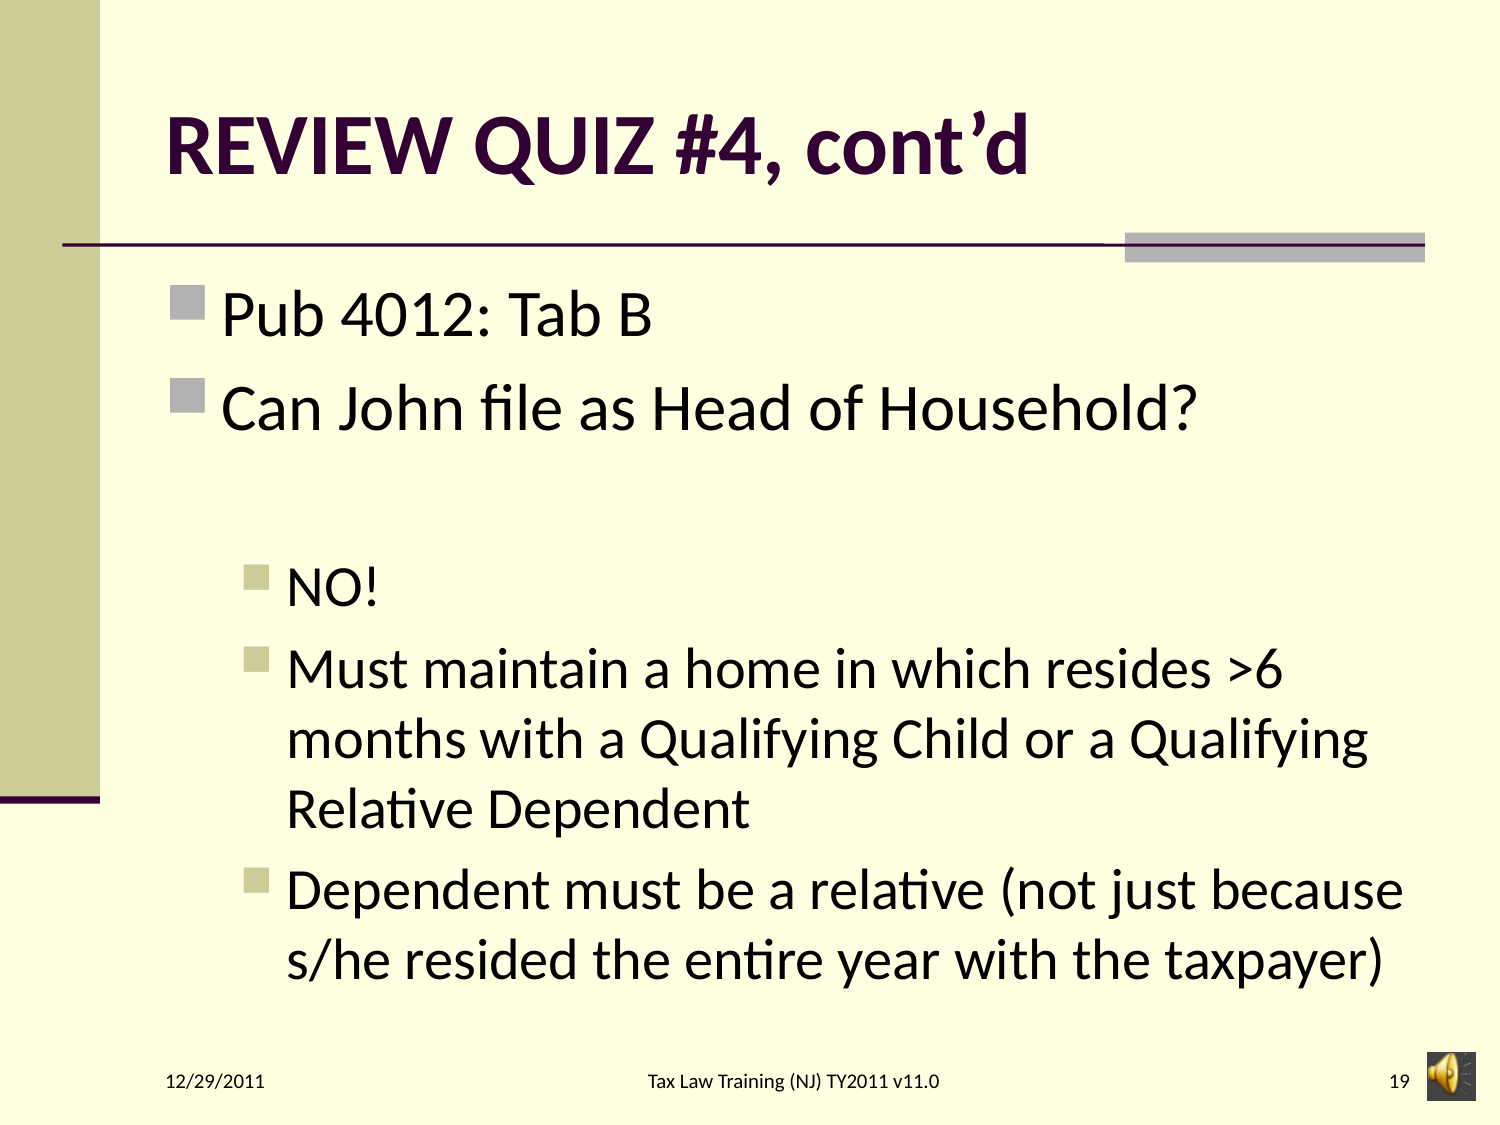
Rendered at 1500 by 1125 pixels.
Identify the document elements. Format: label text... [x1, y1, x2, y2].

footer Tax Law Training (NJ) TY2011 v11.0 [549, 1049, 1038, 1101]
picture [1426, 1051, 1477, 1102]
title REVIEW QUIZ #4, cont’d [150, 45, 1425, 234]
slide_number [149, 1050, 476, 1101]
list Pub 4012: Tab B Can John file as Head of Household? NO! Must maintain a home in which resides >6 months with a Qualifying Child or a Qualifying Relative Dependent Dependent must be a relative (not just because s/he resided the entire year with the taxpayer) [150, 262, 1425, 1038]
slide_number 19 [1112, 1049, 1426, 1101]
